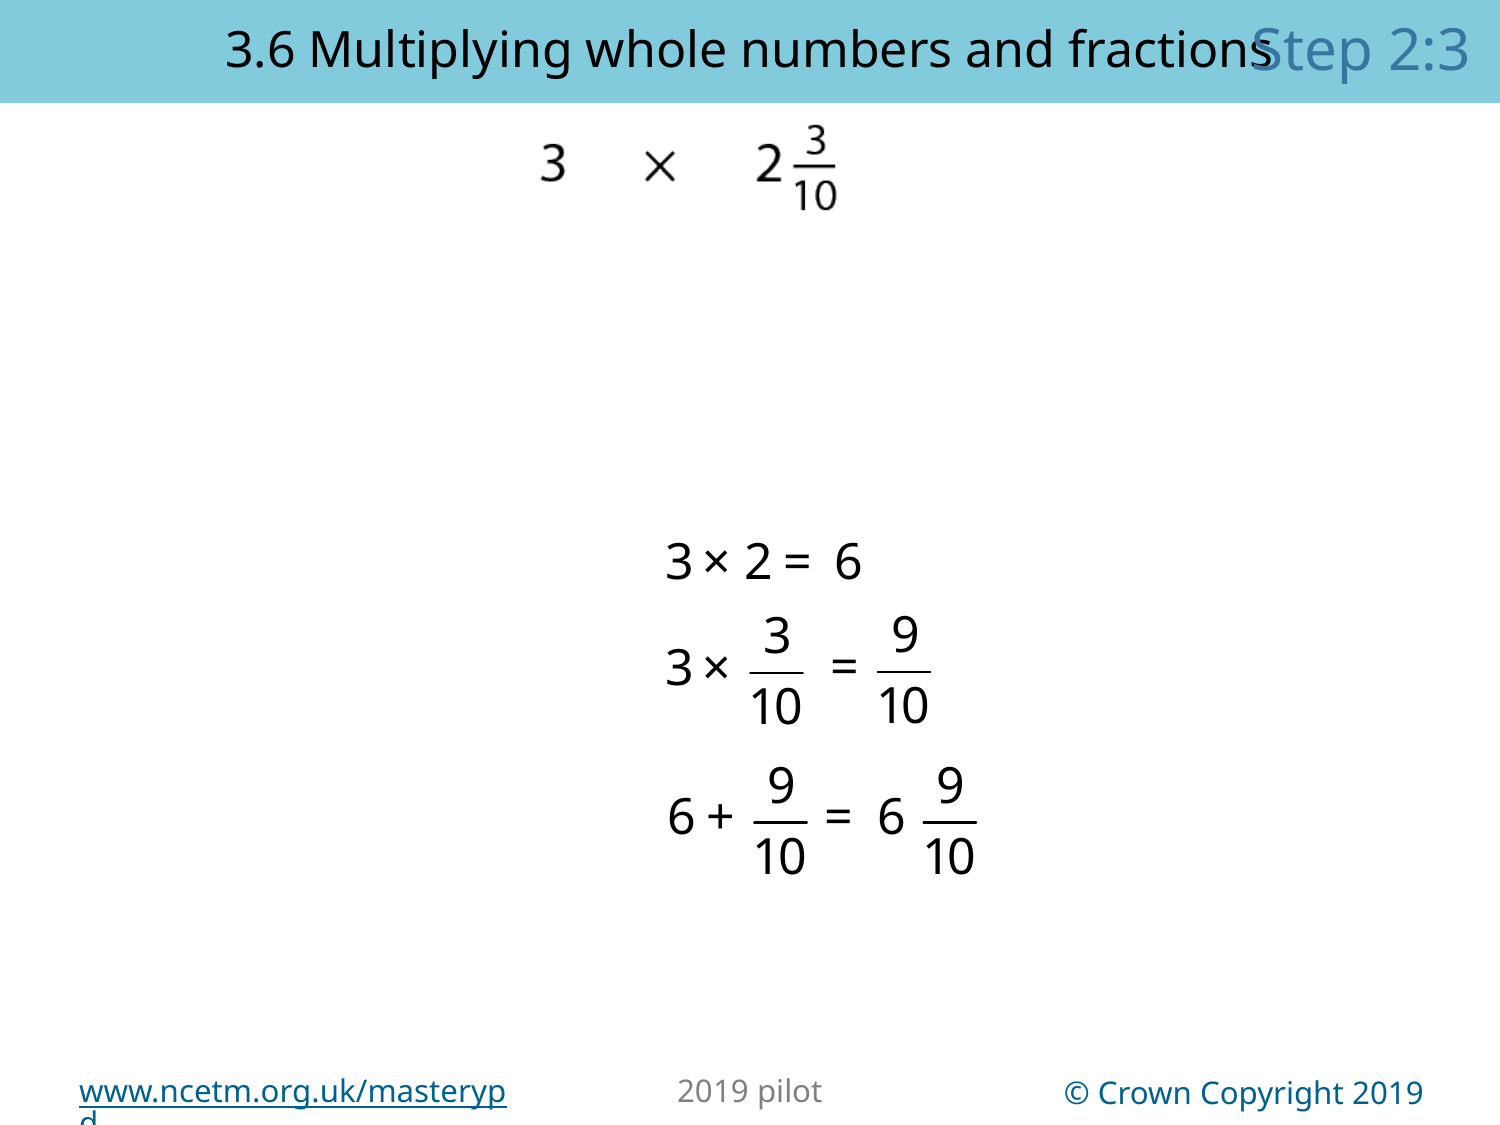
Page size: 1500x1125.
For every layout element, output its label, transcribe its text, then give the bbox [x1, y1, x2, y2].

picture [466, 117, 1034, 482]
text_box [828, 609, 935, 731]
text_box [874, 760, 982, 881]
list Step 2:3 [0, 0, 1500, 104]
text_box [664, 760, 859, 881]
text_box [663, 539, 818, 586]
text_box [663, 610, 807, 732]
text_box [831, 540, 864, 587]
